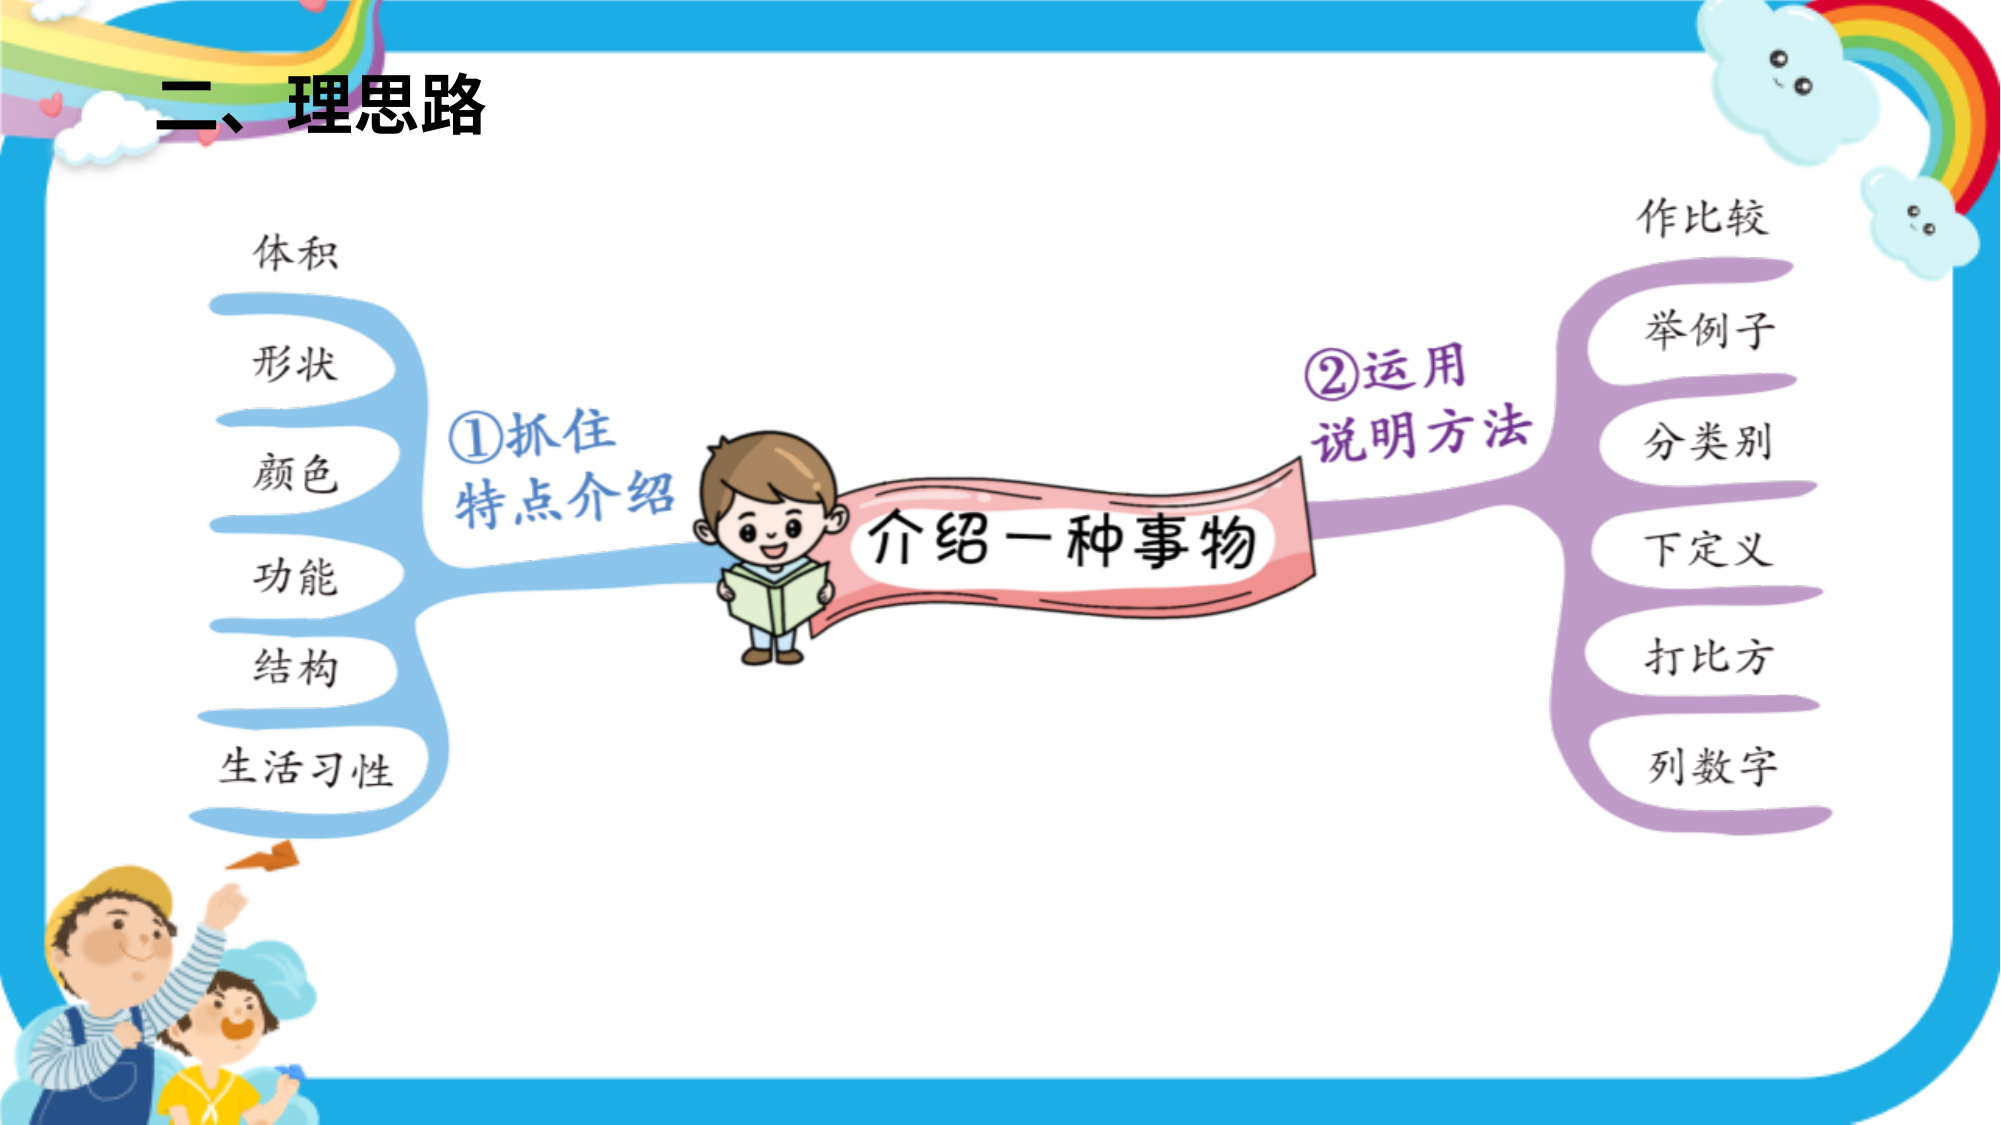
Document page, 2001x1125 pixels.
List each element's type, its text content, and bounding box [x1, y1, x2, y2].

text_box 二、理思路 [138, 55, 590, 108]
picture [0, 0, 2001, 1125]
